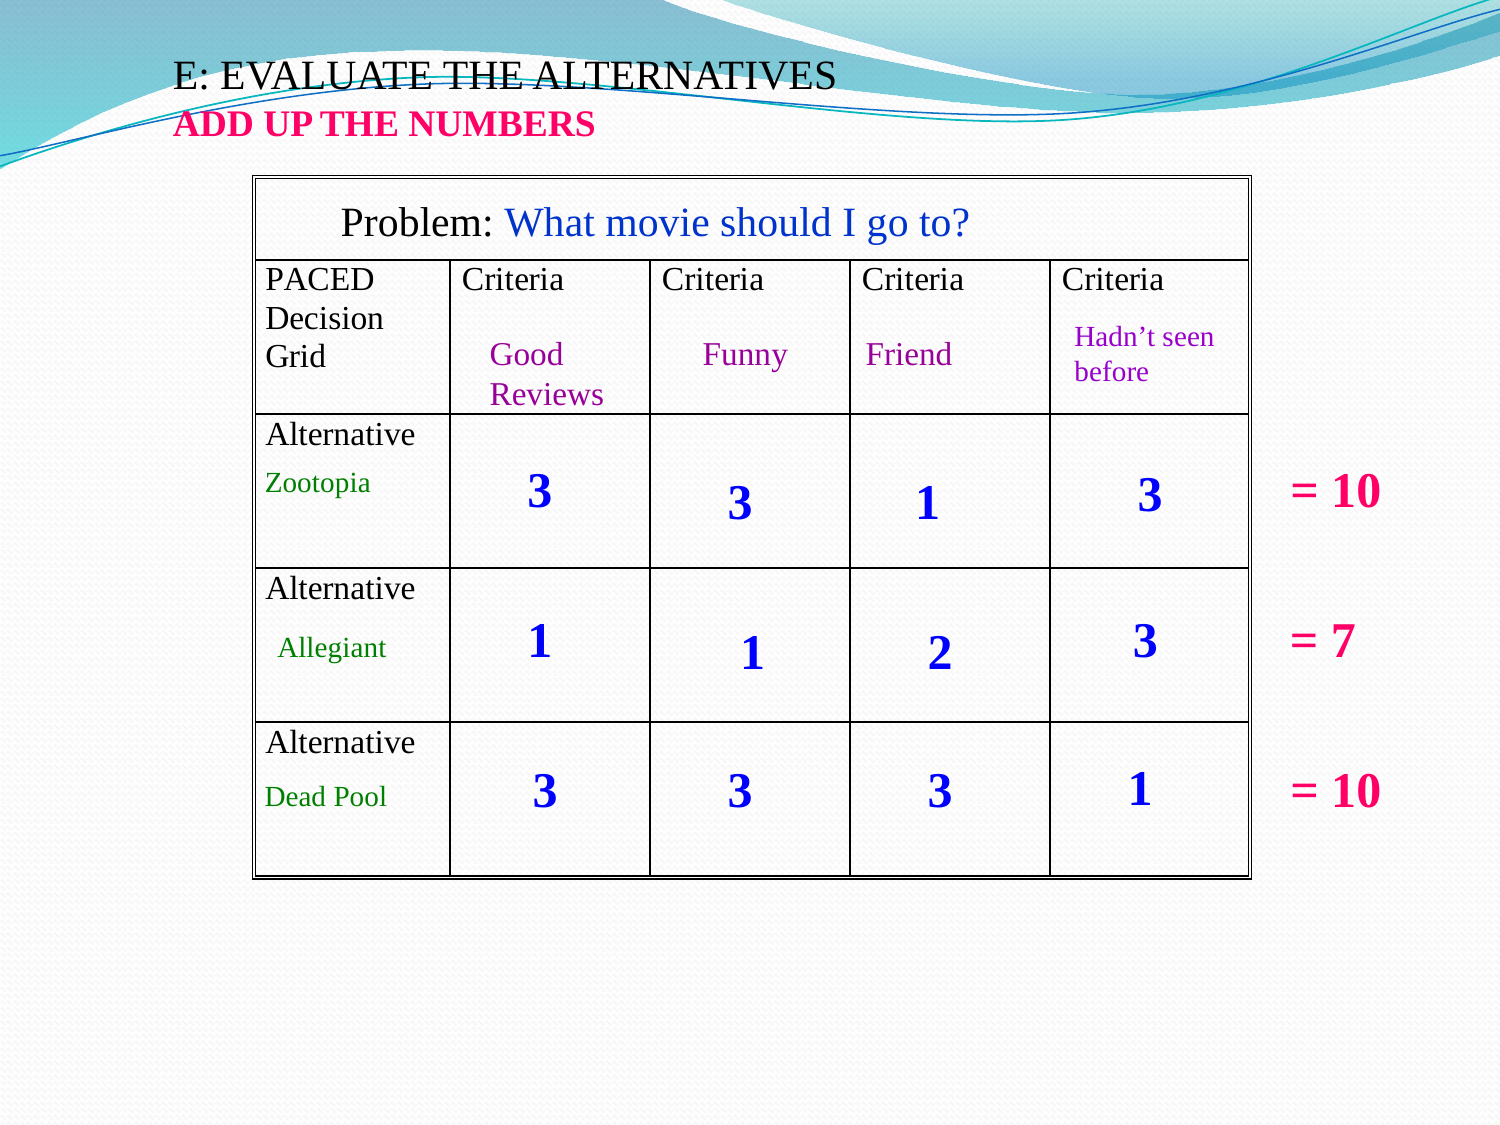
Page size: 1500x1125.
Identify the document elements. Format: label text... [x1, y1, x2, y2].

text_box = 7 [1275, 599, 1371, 675]
text_box = 10 [1275, 449, 1397, 525]
text_box = 10 [1275, 749, 1397, 825]
text_box E: EVALUATE THE ALTERNATIVES ADD UP THE NUMBERS [158, 31, 878, 152]
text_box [236, 174, 1263, 980]
